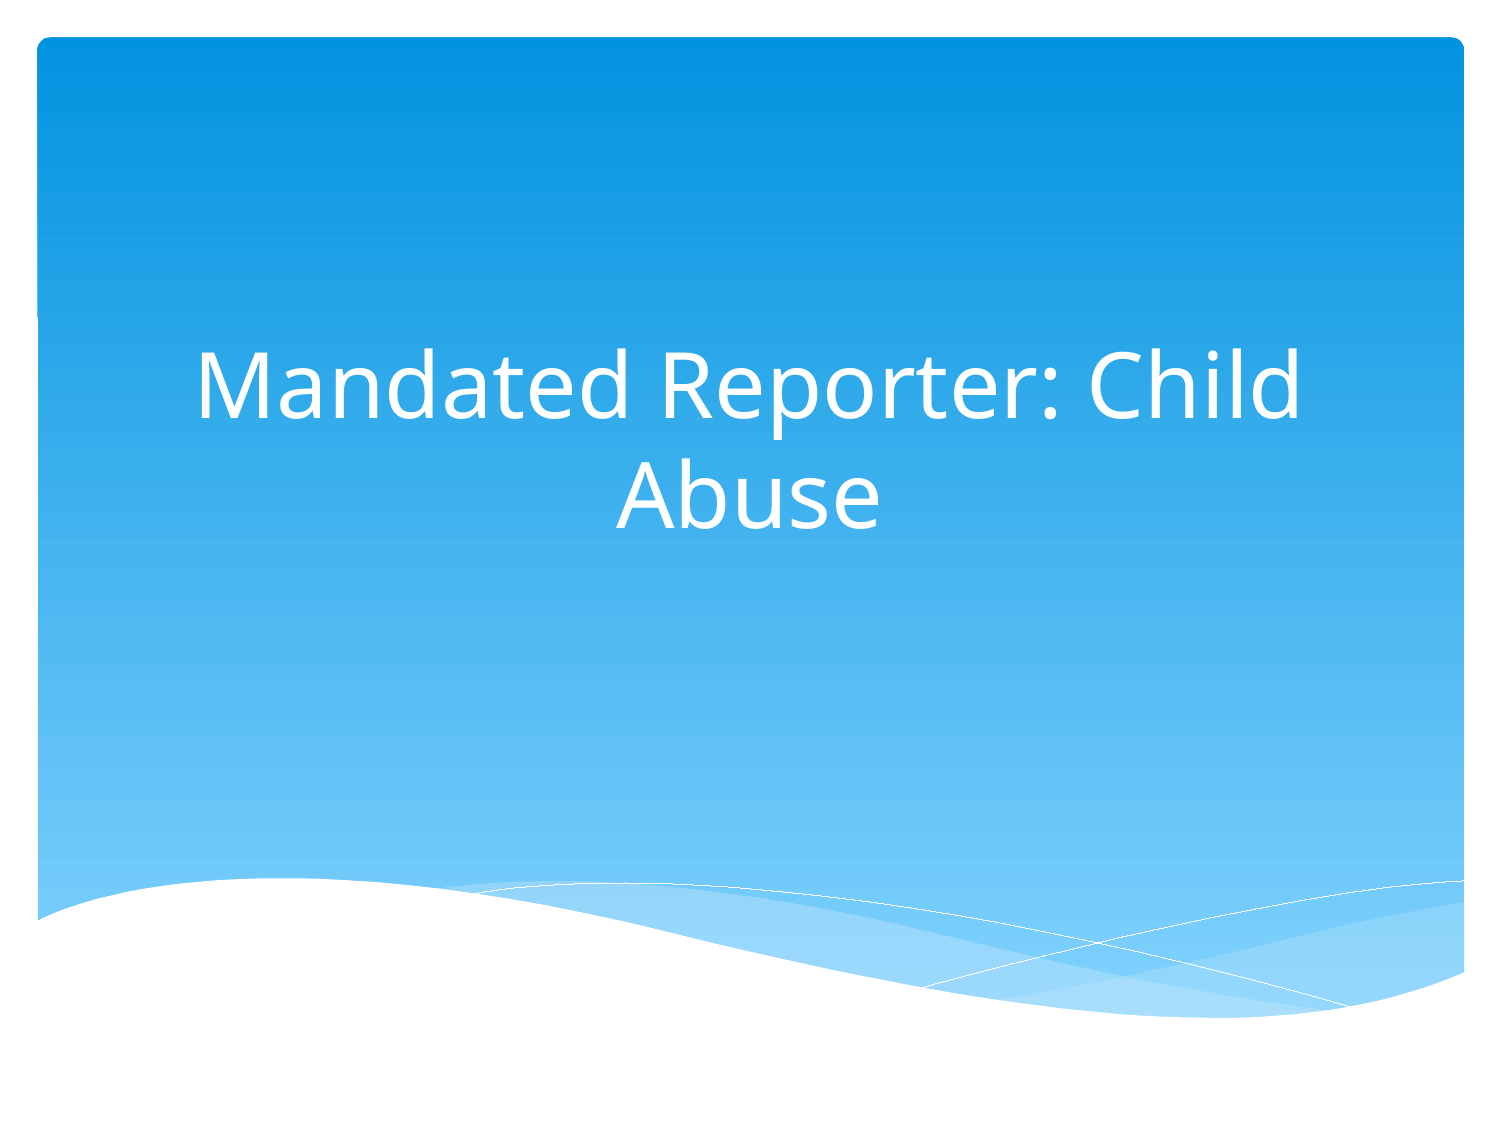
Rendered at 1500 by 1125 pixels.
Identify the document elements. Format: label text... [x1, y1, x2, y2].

title Mandated Reporter: Child Abuse [112, 262, 1388, 555]
